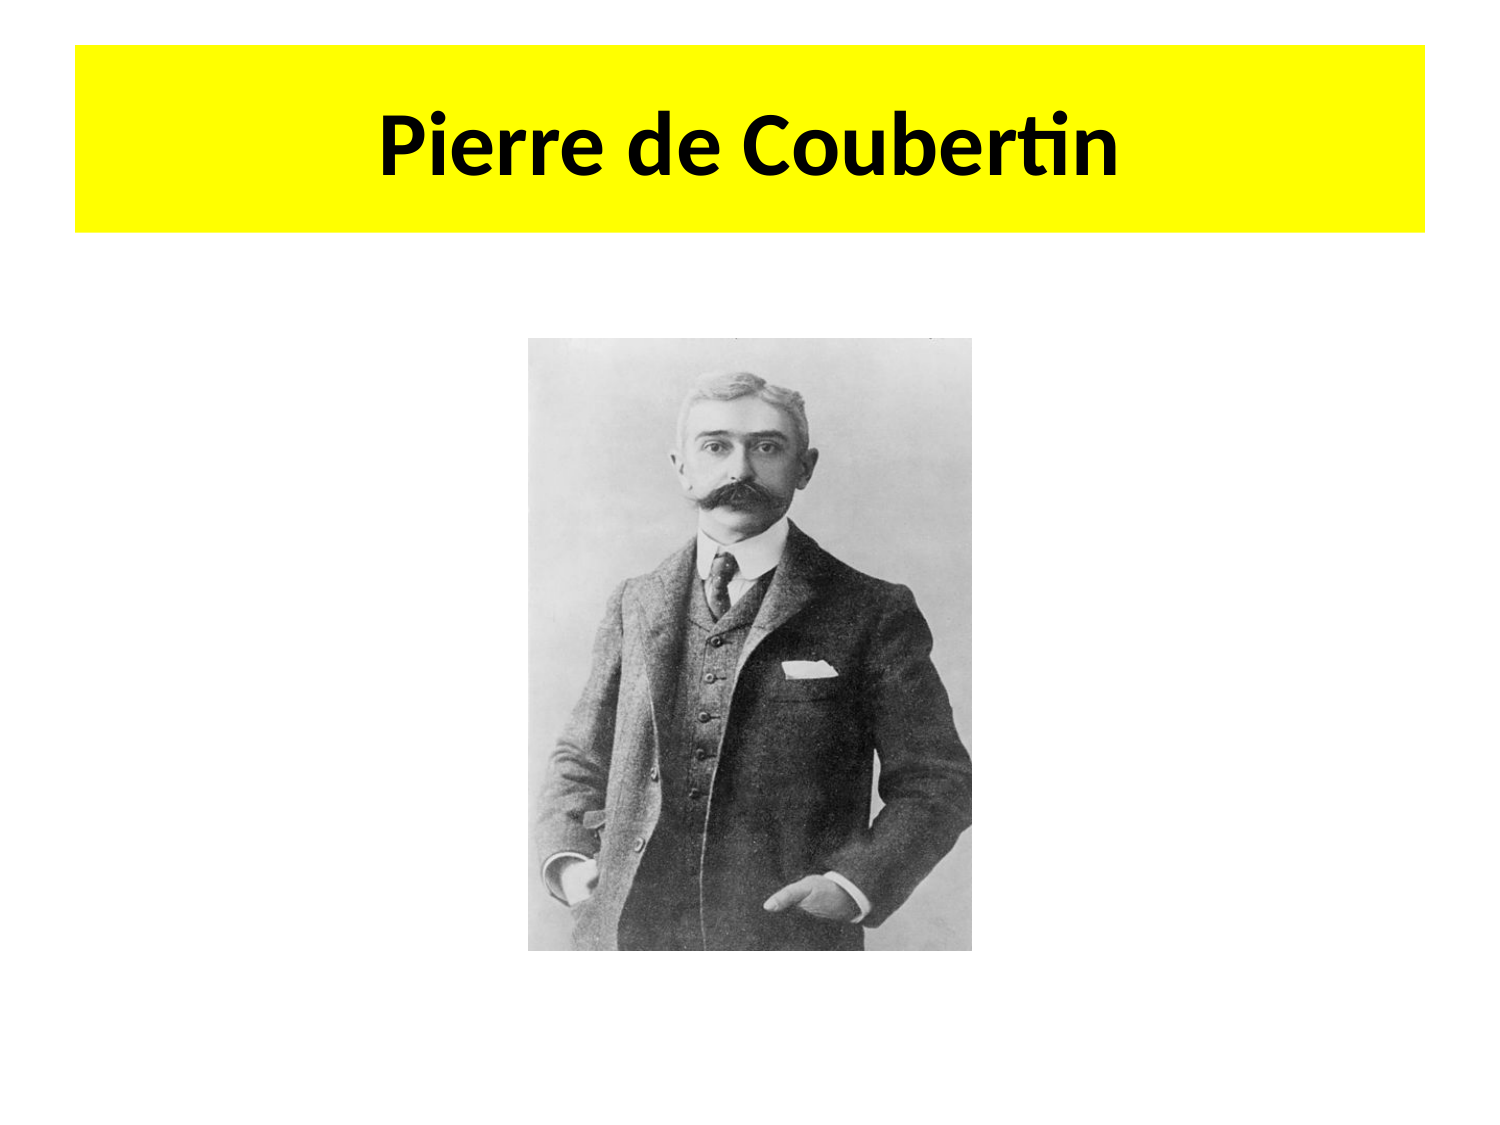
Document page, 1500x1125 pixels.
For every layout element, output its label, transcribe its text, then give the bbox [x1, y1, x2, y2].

picture [528, 337, 972, 952]
title Pierre de Coubertin [75, 45, 1425, 233]
